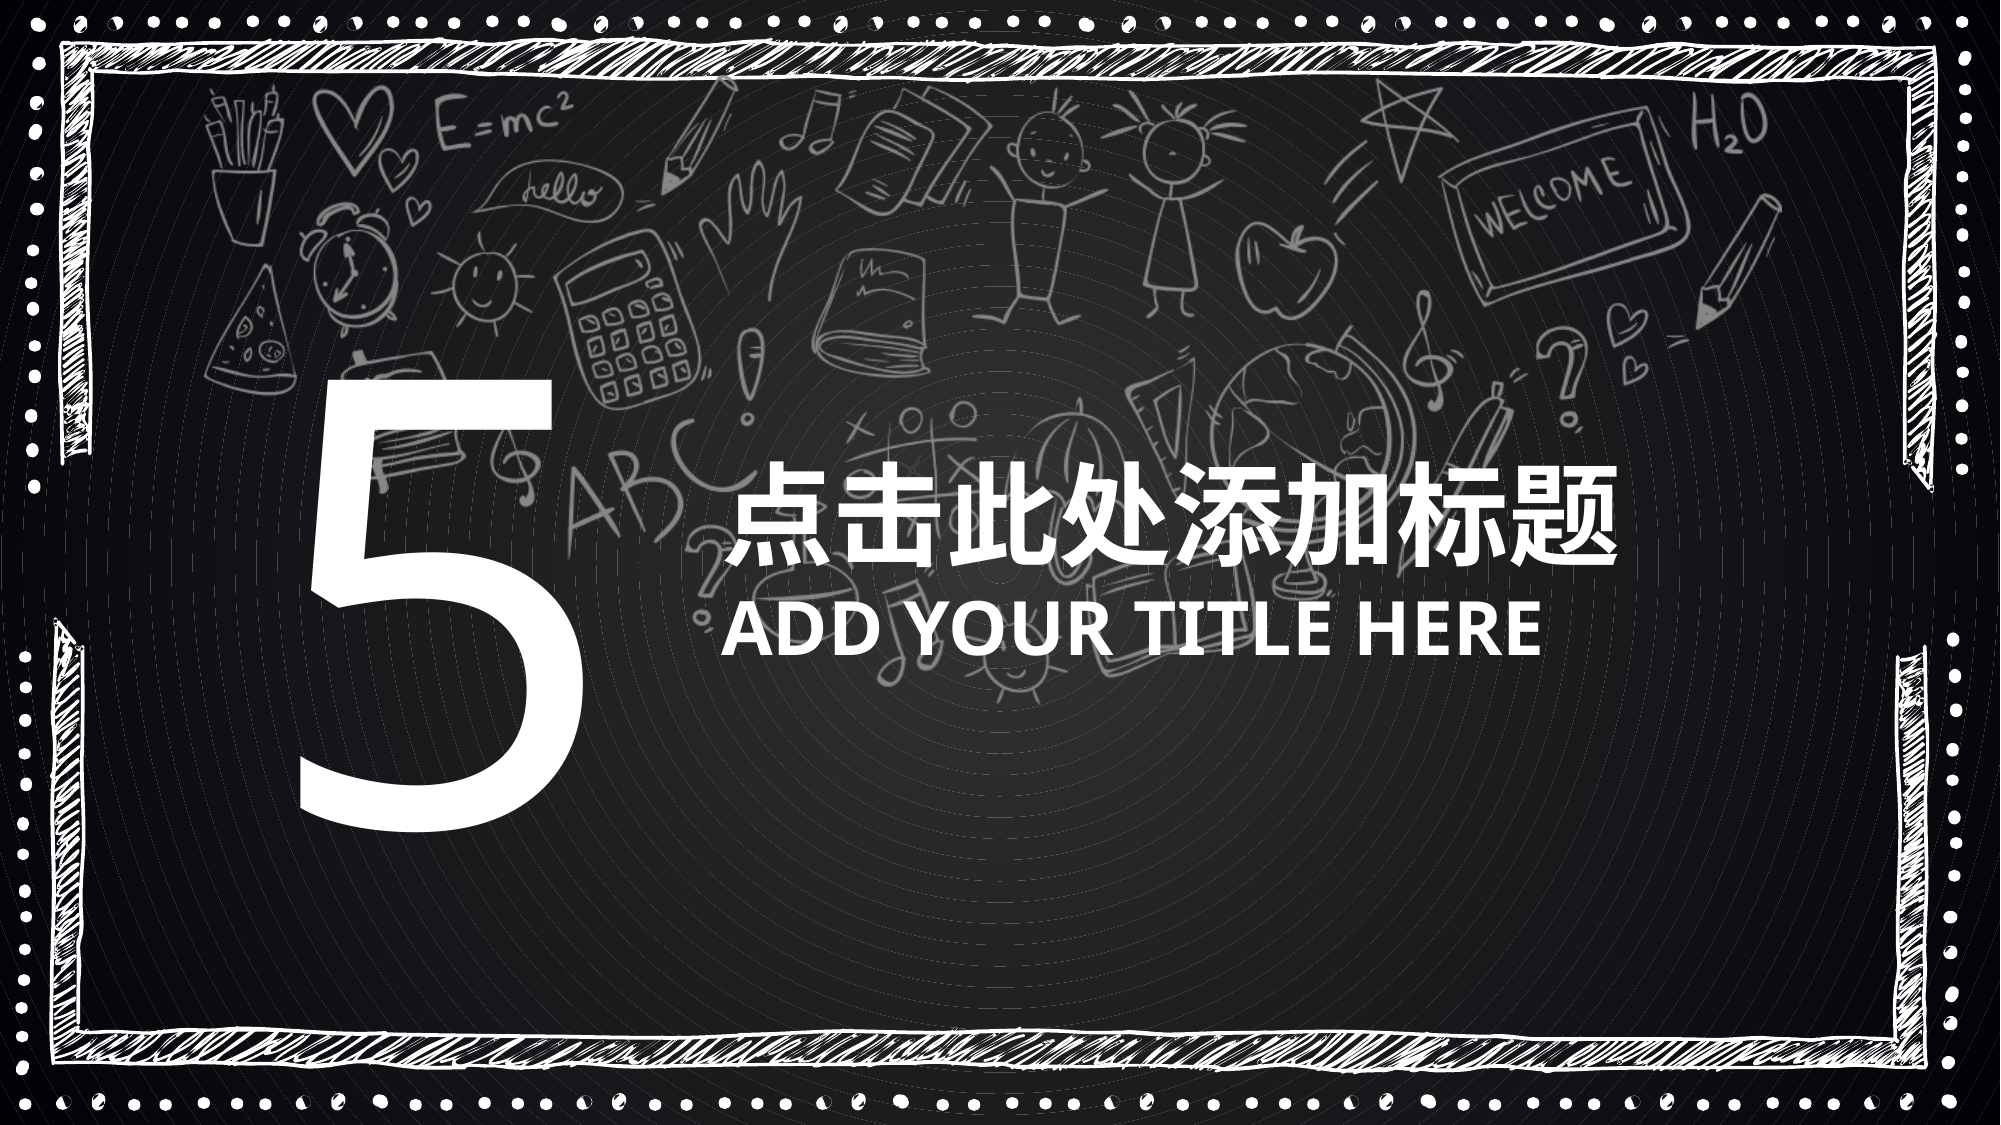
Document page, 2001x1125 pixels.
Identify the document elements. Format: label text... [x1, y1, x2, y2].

text_box 点击此处添加标题 ADD YOUR TITLE HERE [1782, 437, 2000, 678]
picture [204, 75, 1782, 705]
text_box 5 [246, 705, 732, 959]
